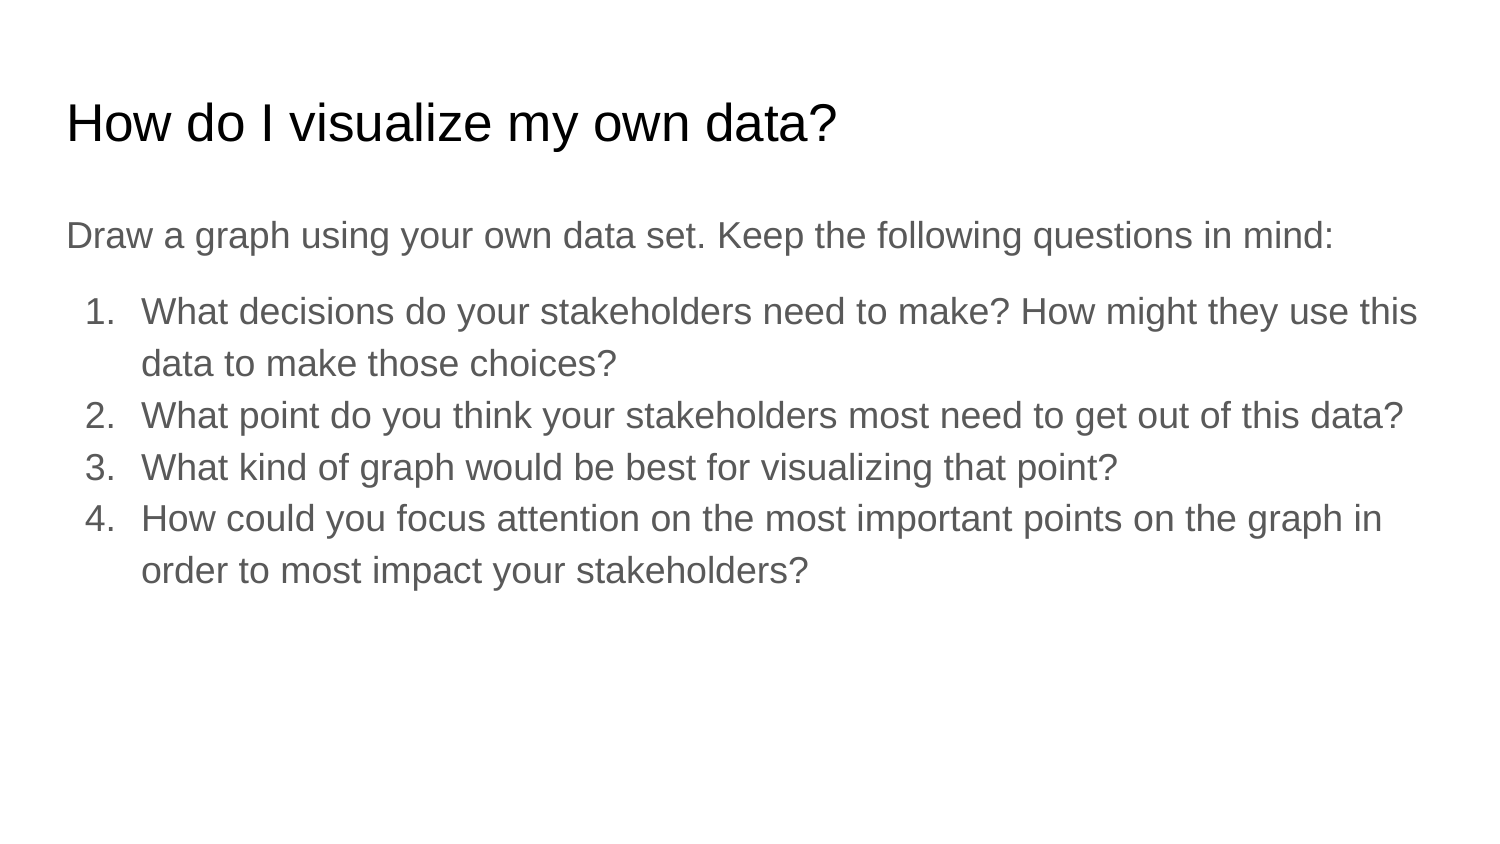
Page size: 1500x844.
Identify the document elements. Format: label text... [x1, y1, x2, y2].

list Draw a graph using your own data set. Keep the following questions in mind: What decisions do your stakeholders need to make? How might they use this data to make those choices? What point do you think your stakeholders most need to get out of this data? What kind of graph would be best for visualizing that point? How could you focus attention on the most important points on the graph in order to most impact your stakeholders? [51, 189, 1449, 750]
title How do I visualize my own data? [51, 72, 1449, 167]
